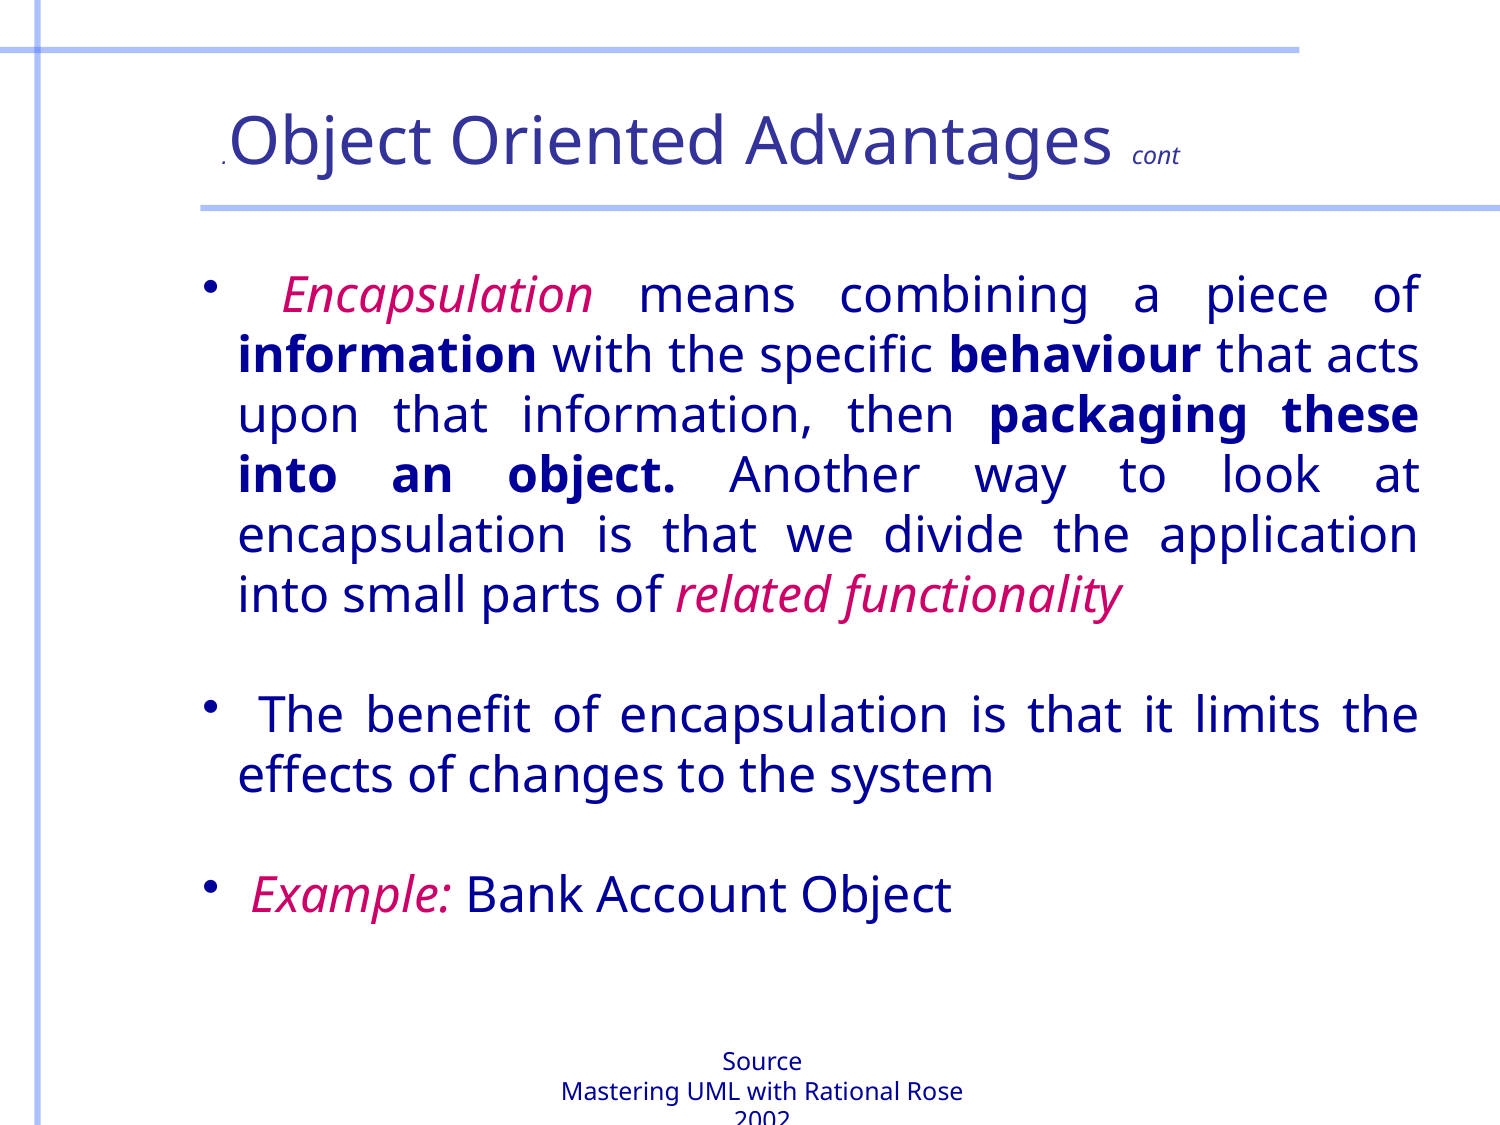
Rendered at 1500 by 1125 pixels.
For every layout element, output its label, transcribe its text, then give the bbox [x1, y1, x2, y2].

text_box Object Oriented Advantages cont. [206, 90, 1436, 185]
footer Source Mastering UML with Rational Rose 2002 [524, 1037, 1001, 1103]
text_box Encapsulation means combining a piece of information with the specific behaviour that acts upon that information, then packaging these into an object. Another way to look at encapsulation is that we divide the application into small parts of related functionality The benefit of encapsulation is that it limits the effects of changes to the system Example: Bank Account Object [187, 255, 1436, 991]
